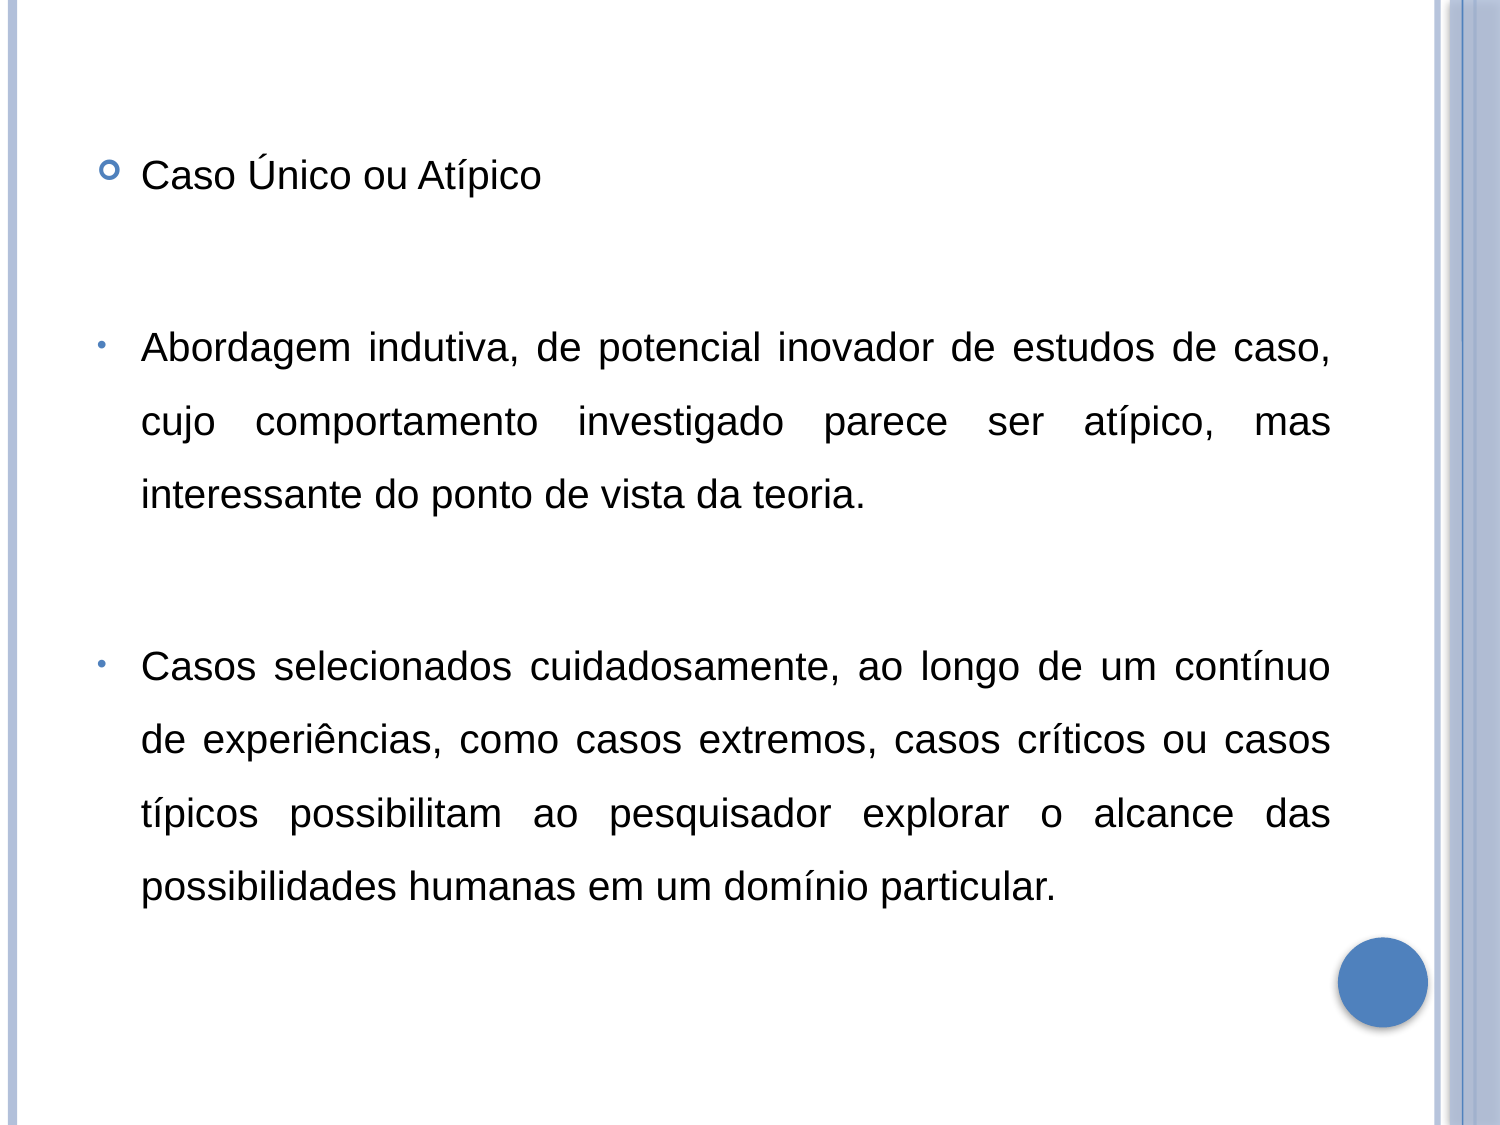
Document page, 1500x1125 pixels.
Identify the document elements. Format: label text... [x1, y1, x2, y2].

list Caso Único ou Atípico Abordagem indutiva, de potencial inovador de estudos de caso, cujo comportamento investigado parece ser atípico, mas interessante do ponto de vista da teoria. Casos selecionados cuidadosamente, ao longo de um contínuo de experiências, como casos extremos, casos críticos ou casos típicos possibilitam ao pesquisador explorar o alcance das possibilidades humanas em um domínio particular. [82, 117, 1348, 917]
